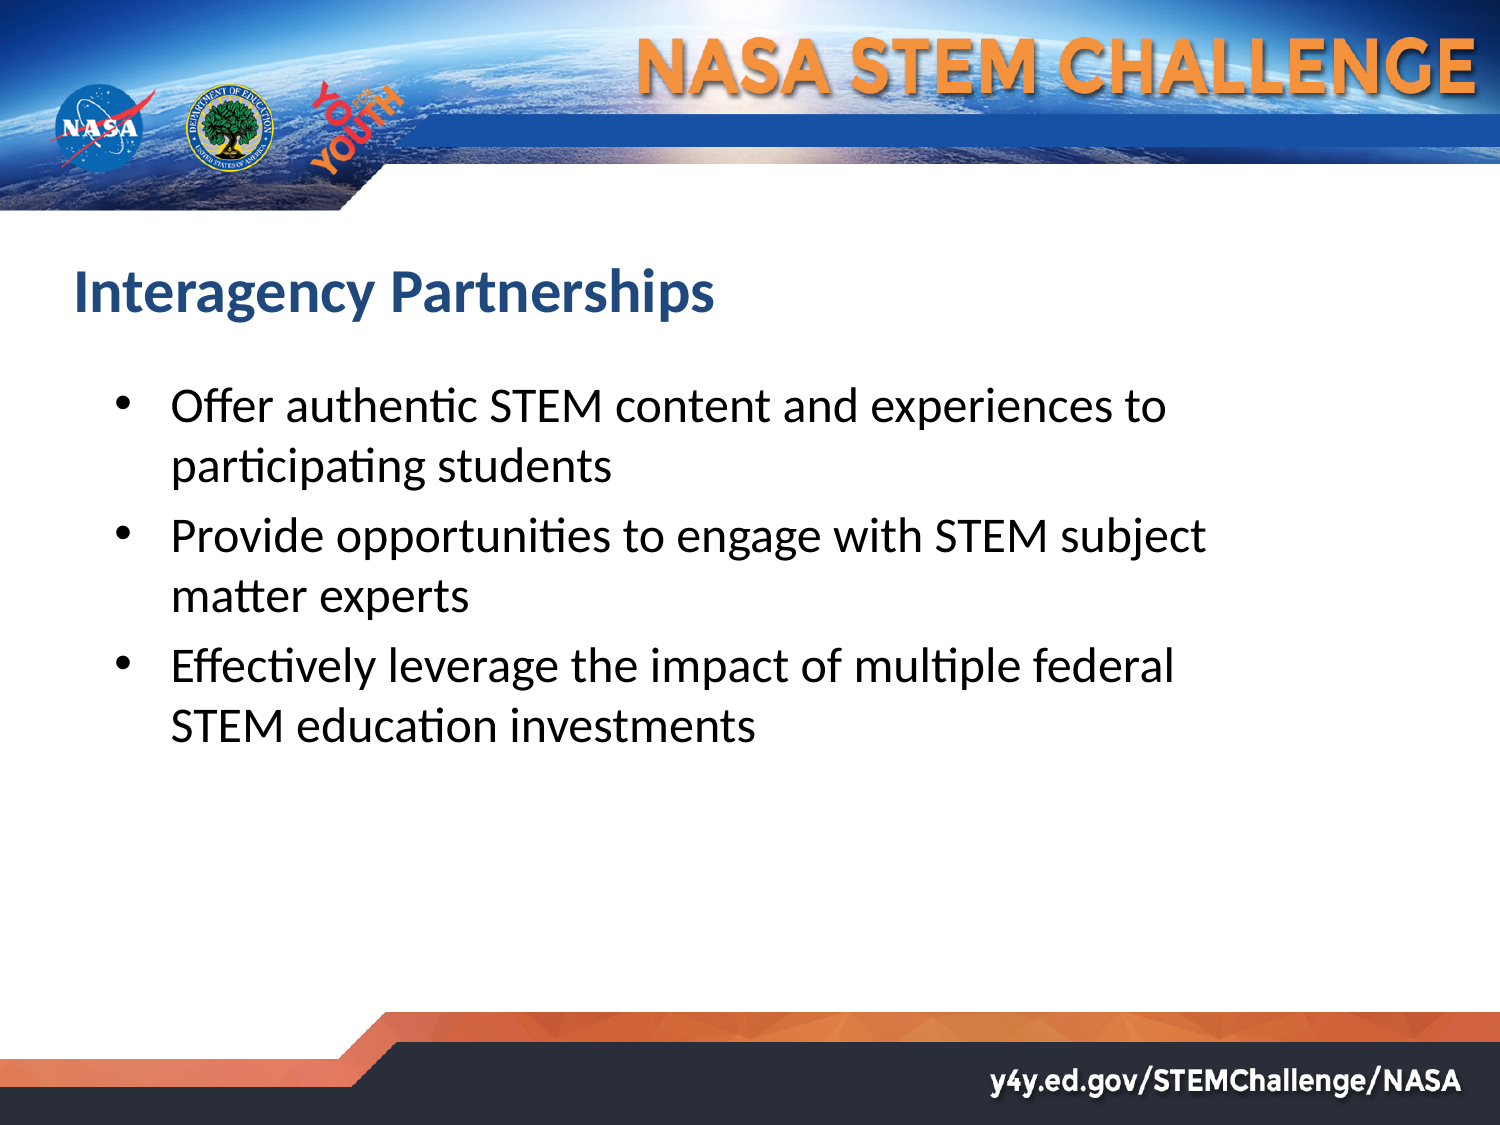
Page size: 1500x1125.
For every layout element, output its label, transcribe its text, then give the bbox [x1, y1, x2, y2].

title Interagency Partnerships [58, 209, 1500, 366]
picture [0, 0, 1500, 1125]
list Offer authentic STEM content and experiences to participating students Provide opportunities to engage with STEM subject matter experts Effectively leverage the impact of multiple federal STEM education investments [99, 365, 1269, 1014]
